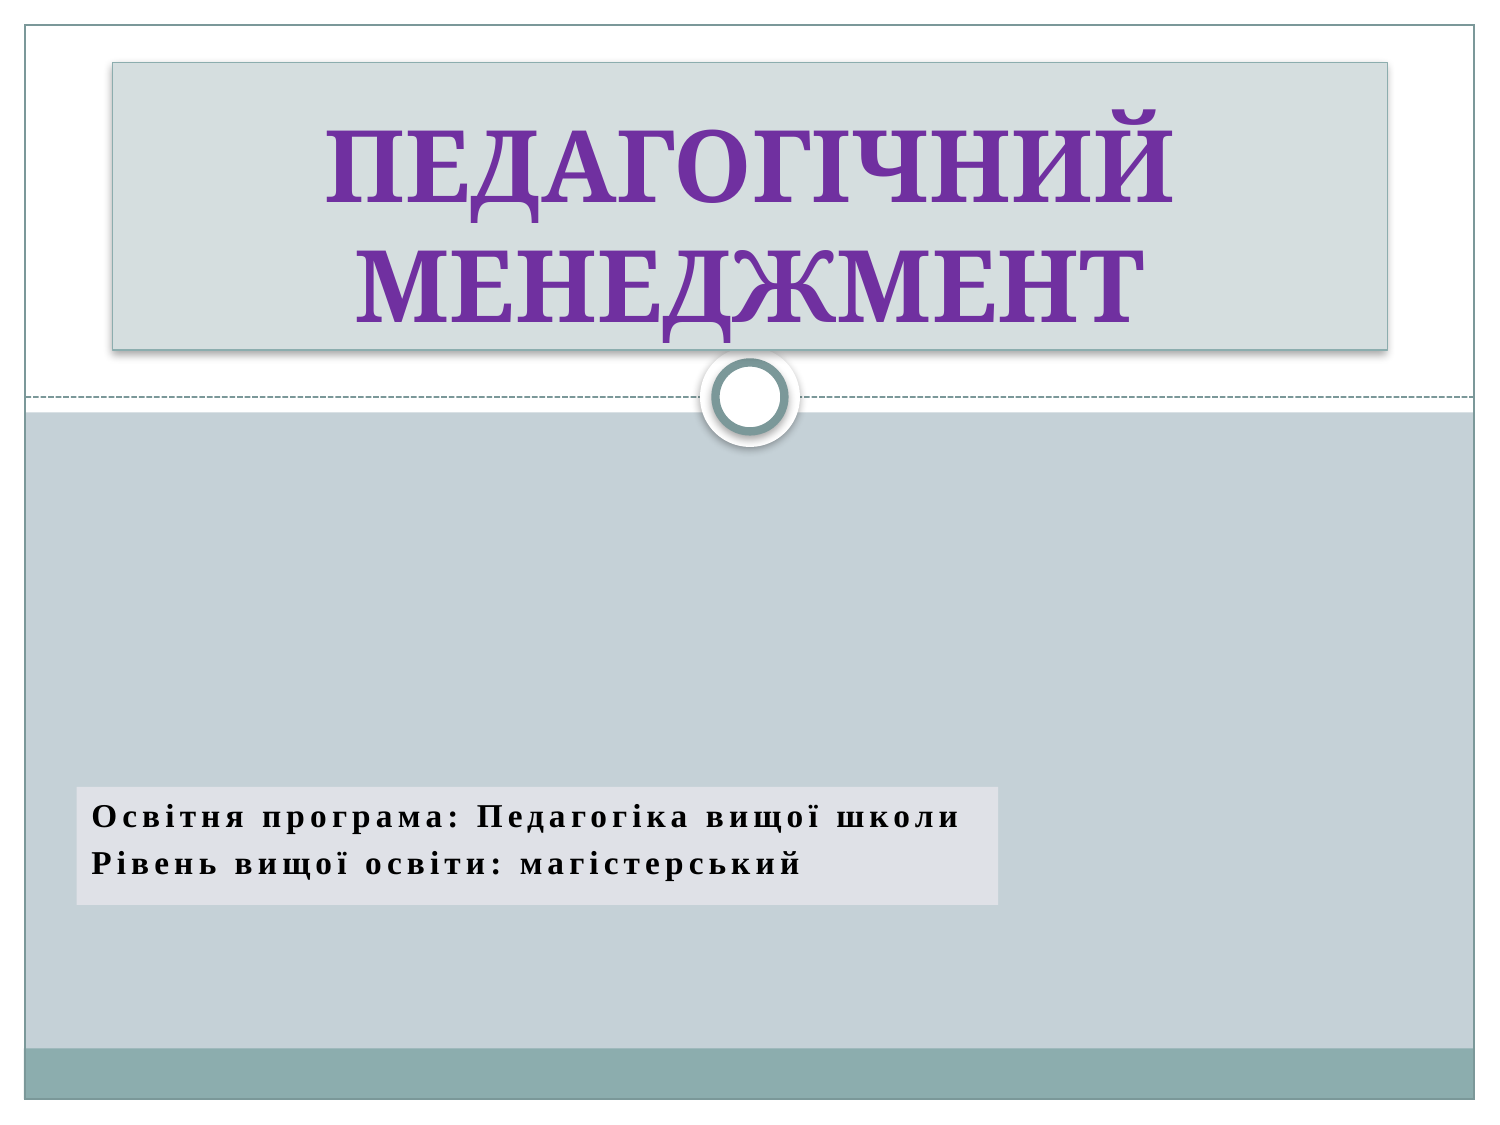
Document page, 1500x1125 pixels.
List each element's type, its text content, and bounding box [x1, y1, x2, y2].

subtitle Освітня програма: Педагогіка вищої школи Рівень вищої освіти: магістерський [76, 786, 999, 905]
title ПЕДАГОГІЧНИЙ МЕНЕДЖМЕНТ [112, 62, 1388, 351]
